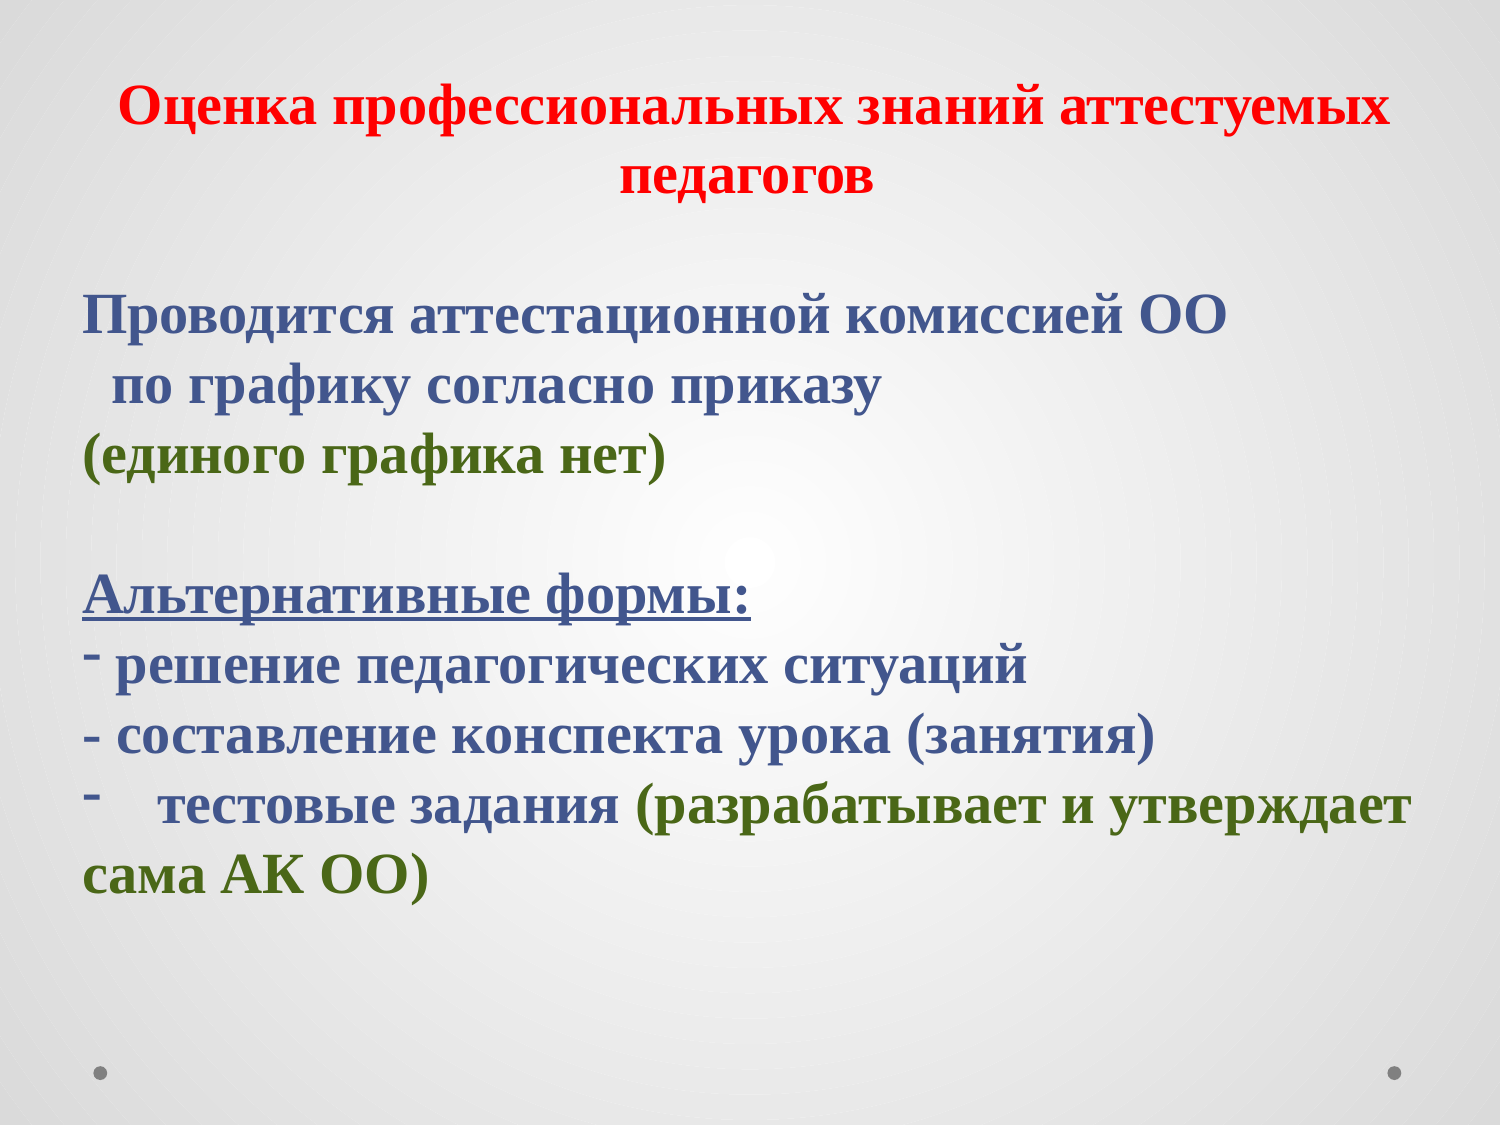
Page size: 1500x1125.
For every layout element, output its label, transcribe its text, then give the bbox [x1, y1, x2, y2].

text_box Оценка профессиональных знаний аттестуемых педагогов Проводится аттестационной комиссией ОО по графику согласно приказу (единого графика нет) Альтернативные формы: решение педагогических ситуаций - составление конспекта урока (занятия) тестовые задания (разрабатывает и утверждает сама АК ОО) [34, 22, 1476, 1019]
